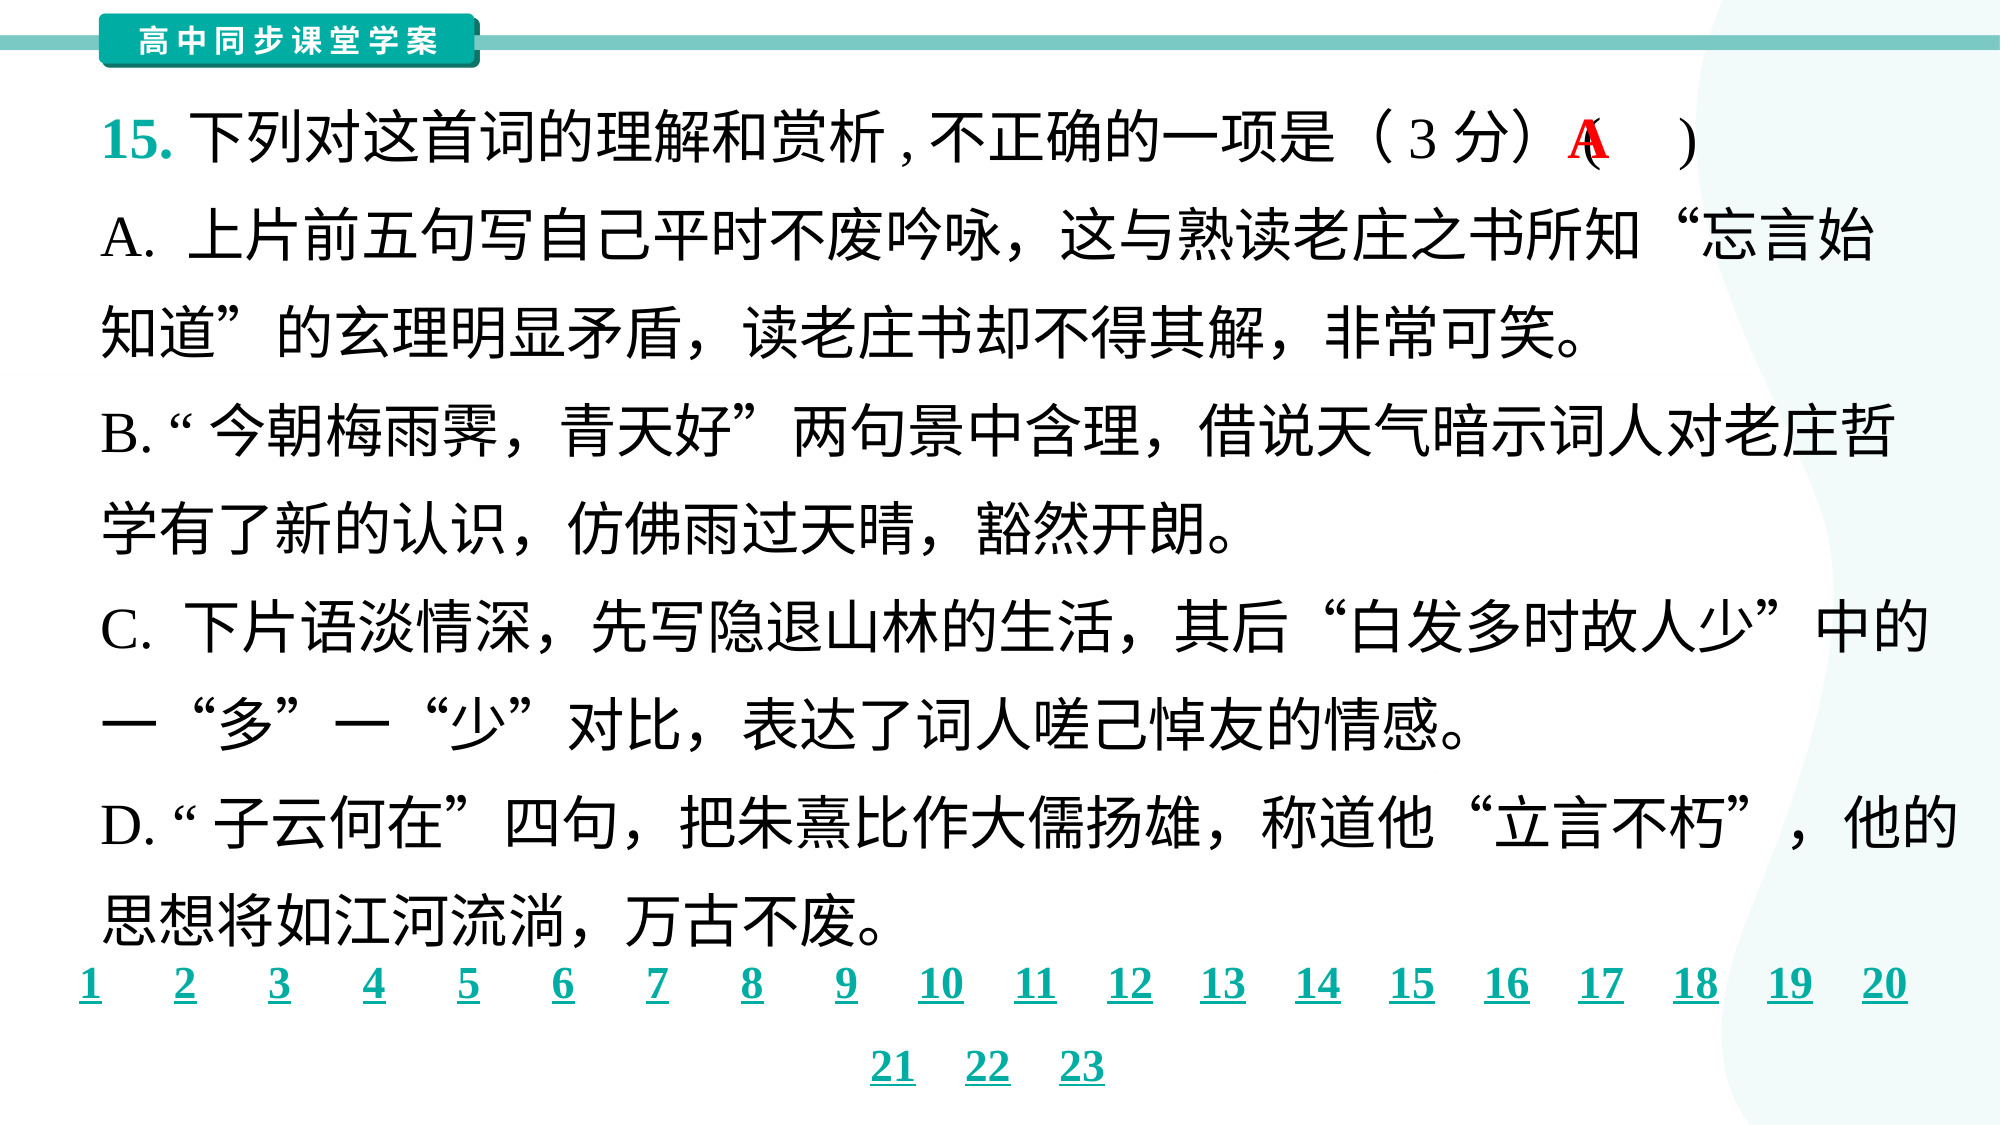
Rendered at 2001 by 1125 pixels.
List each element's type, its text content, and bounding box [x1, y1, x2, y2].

text_box 15.下列对这首词的理解和赏析,不正确的一项是（3分）( ) [1631, 76, 1899, 170]
picture [0, 0, 2000, 1125]
text_box A. 上片前五句写自己平时不废吟咏，这与熟读老庄之书所知“忘言始 知道”的玄理明显矛盾，读老庄书却不得其解，非常可笑。 B. “今朝梅雨霁，青天好”两句景中含理，借说天气暗示词人对老庄哲 学有了新的认识，仿佛雨过天晴，豁然开朗。 C. 下片语淡情深，先写隐退山林的生活，其后“白发多时故人少”中的 一“多”一“少”对比，表达了词人嗟己悼友的情感。 D. “子云何在”四句，把朱熹比作大儒扬雄，称道他“立言不朽”，他的 思想将如江河流淌，万古不废。 [100, 170, 1899, 954]
text_box A [1545, 76, 1631, 170]
text_box 15.下列对这首词的理解和赏析,不正确的一项是（3分）( ) [100, 76, 1545, 170]
